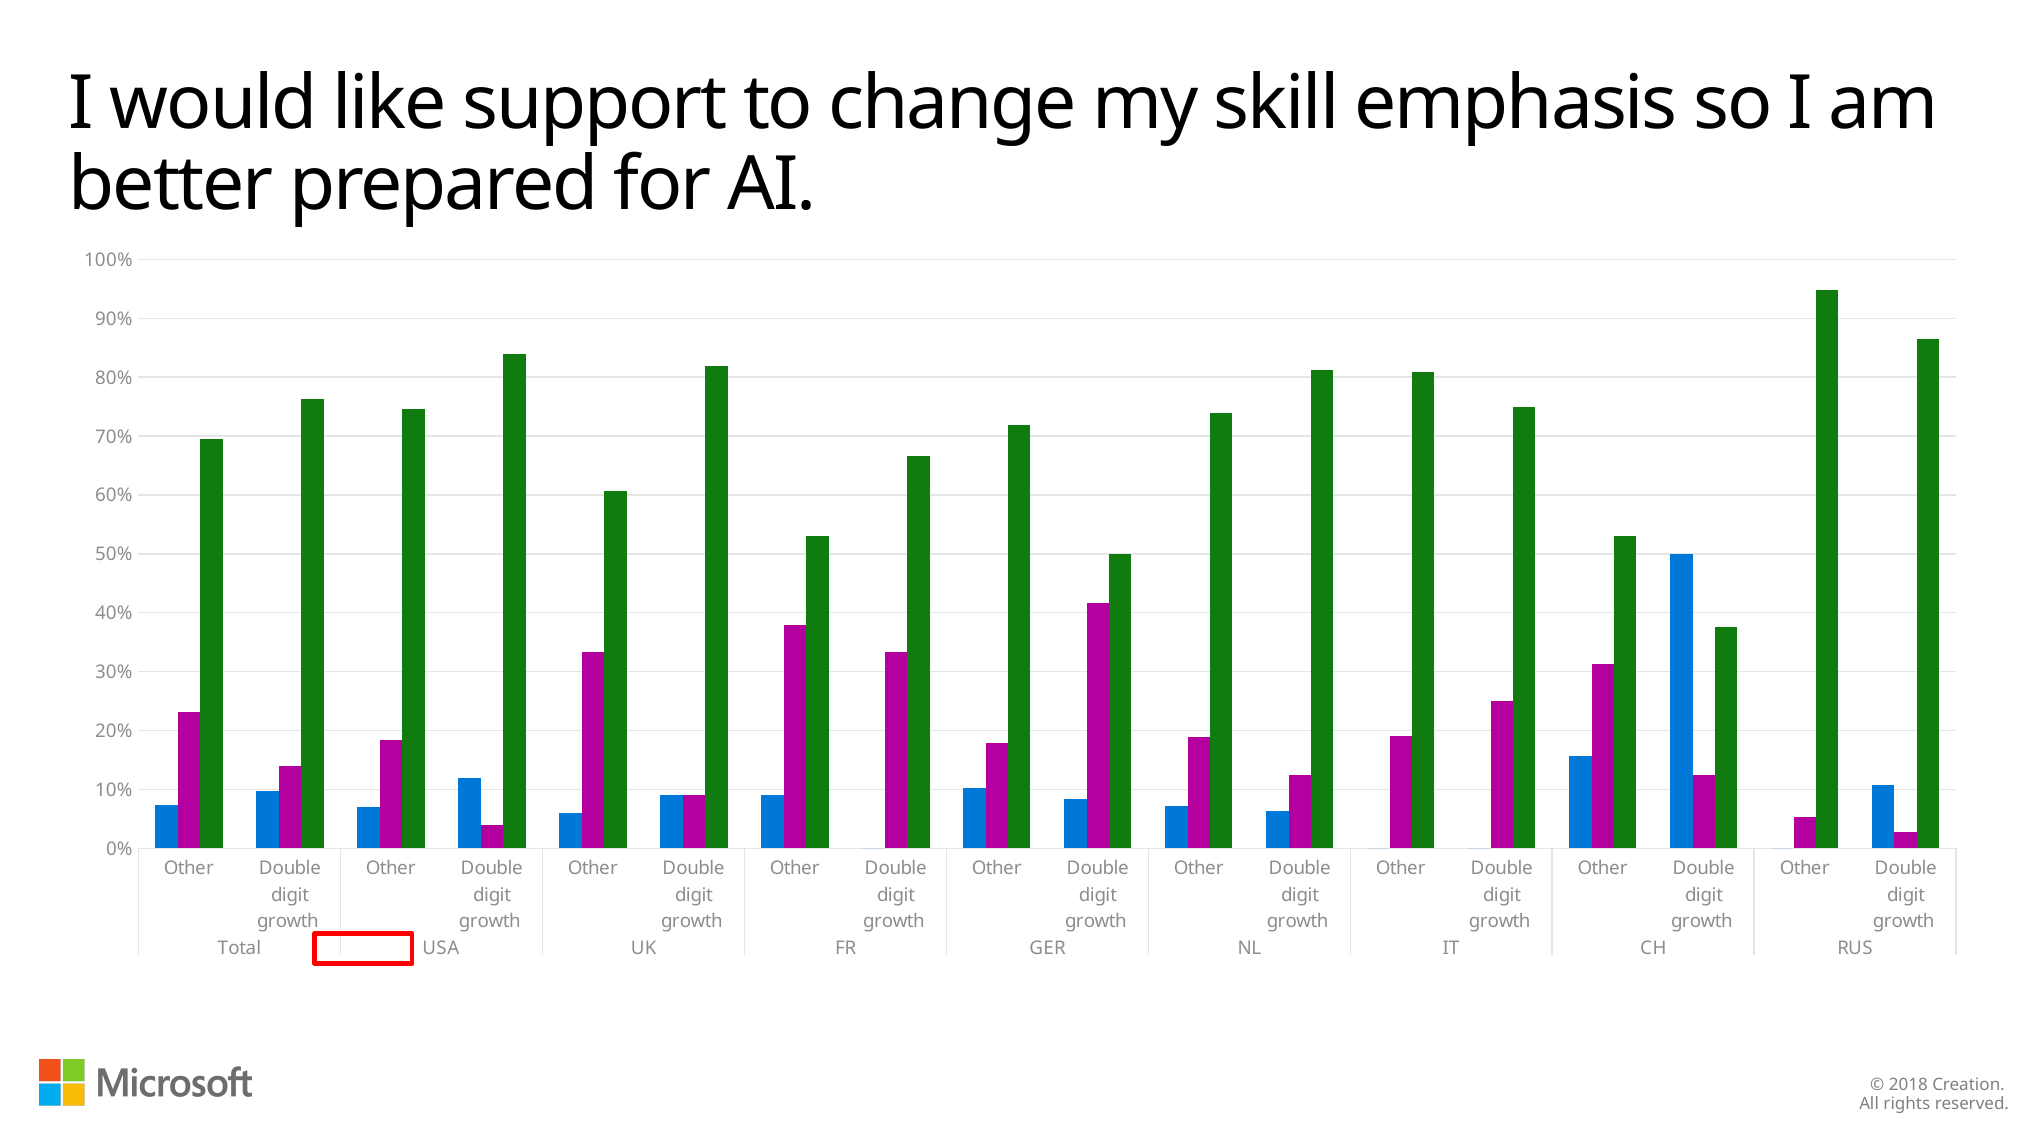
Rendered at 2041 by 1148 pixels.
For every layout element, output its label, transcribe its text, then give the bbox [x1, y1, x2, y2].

chart [44, 230, 1996, 976]
text_box © 2018 Creation. All rights reserved. [1751, 1051, 2041, 1148]
picture [39, 1059, 252, 1106]
title I would like support to change my skill emphasis so I am better prepared for AI. [45, 48, 1996, 199]
